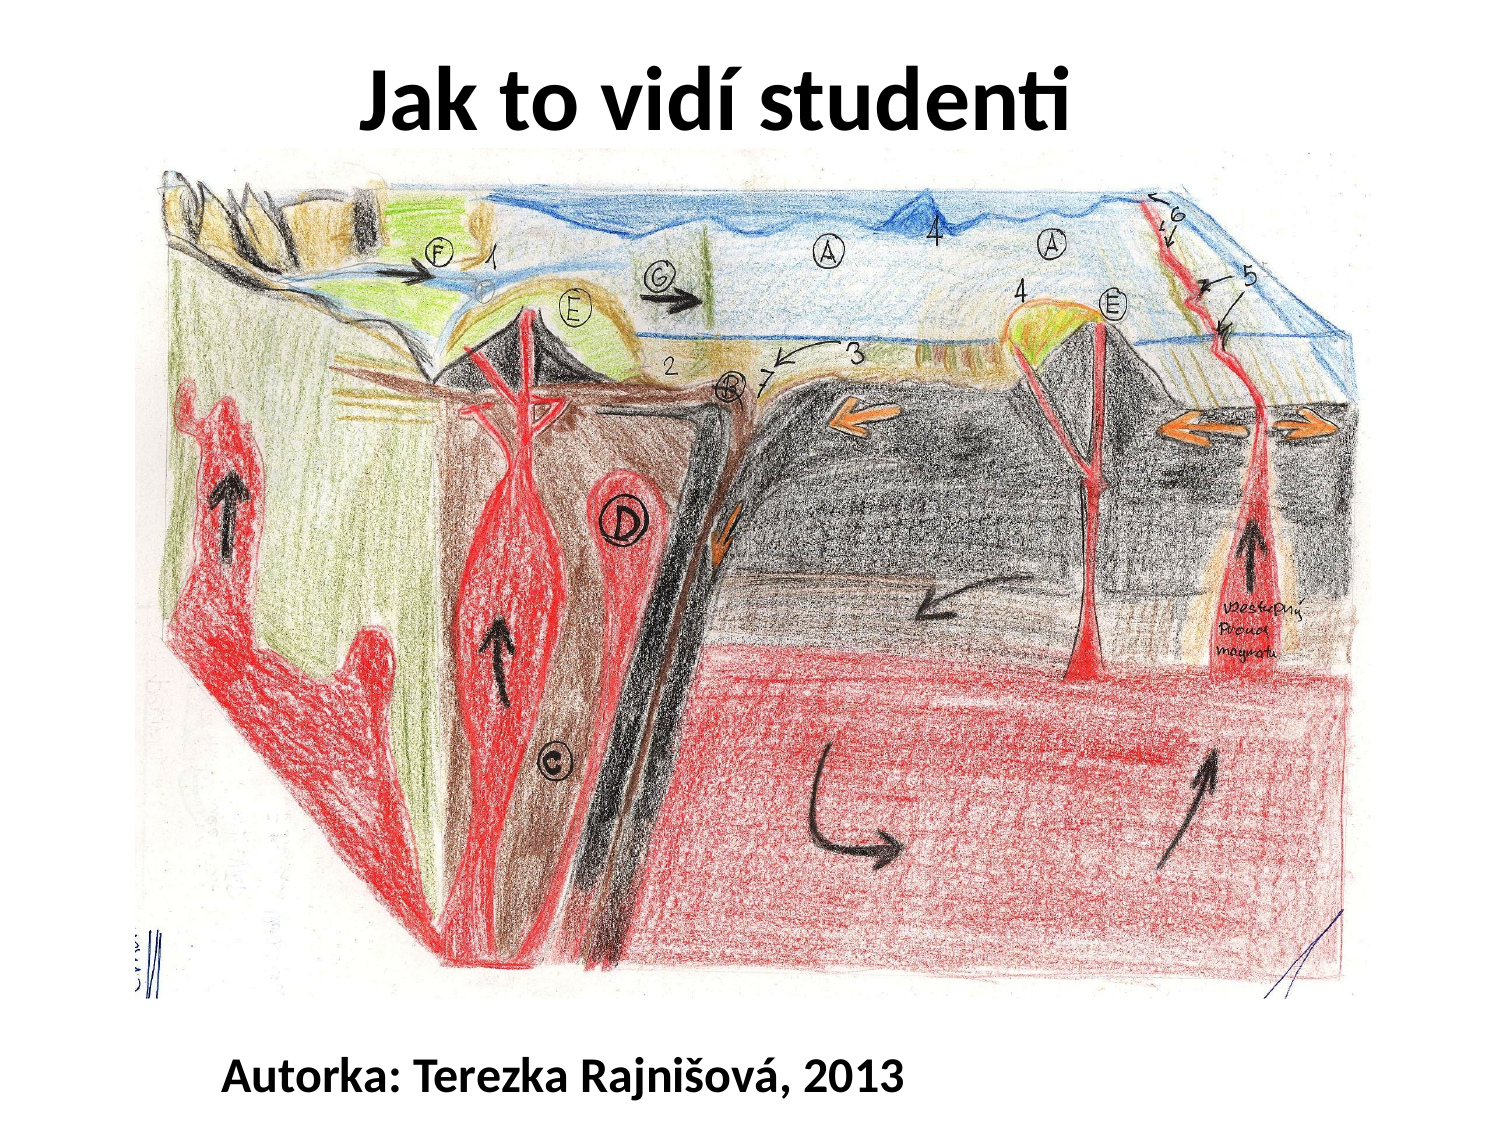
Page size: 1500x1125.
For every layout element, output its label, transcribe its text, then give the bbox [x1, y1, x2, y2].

text_box Autorka: Terezka Rajnišová, 2013 [206, 1034, 939, 1110]
picture [135, 148, 1371, 1000]
title Jak to vidí studenti [41, 0, 1392, 188]
